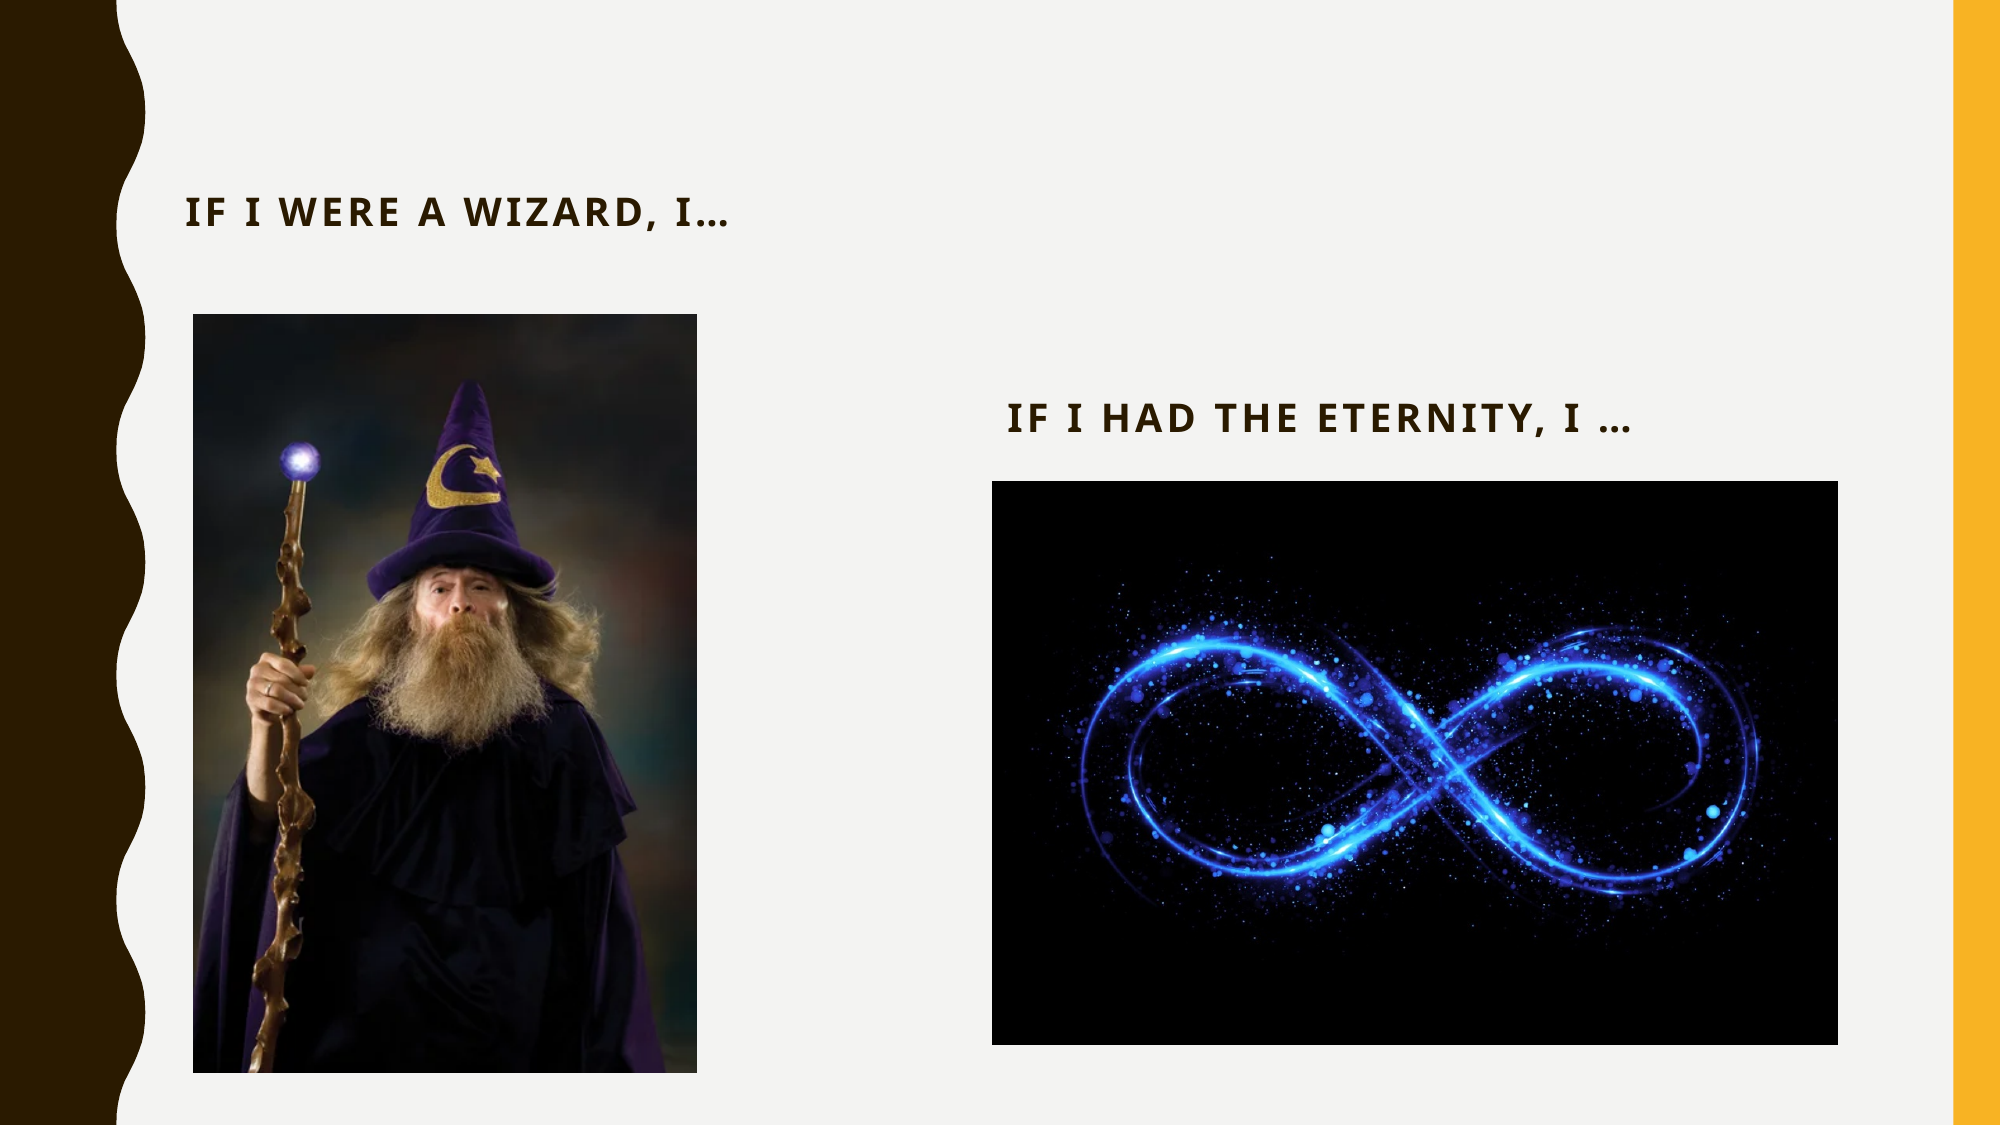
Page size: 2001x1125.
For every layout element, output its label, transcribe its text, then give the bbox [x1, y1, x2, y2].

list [193, 314, 697, 1074]
list If I were a wizard, i… [170, 138, 958, 242]
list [992, 481, 1838, 1045]
list If I had the eternity, I … [992, 344, 1780, 448]
